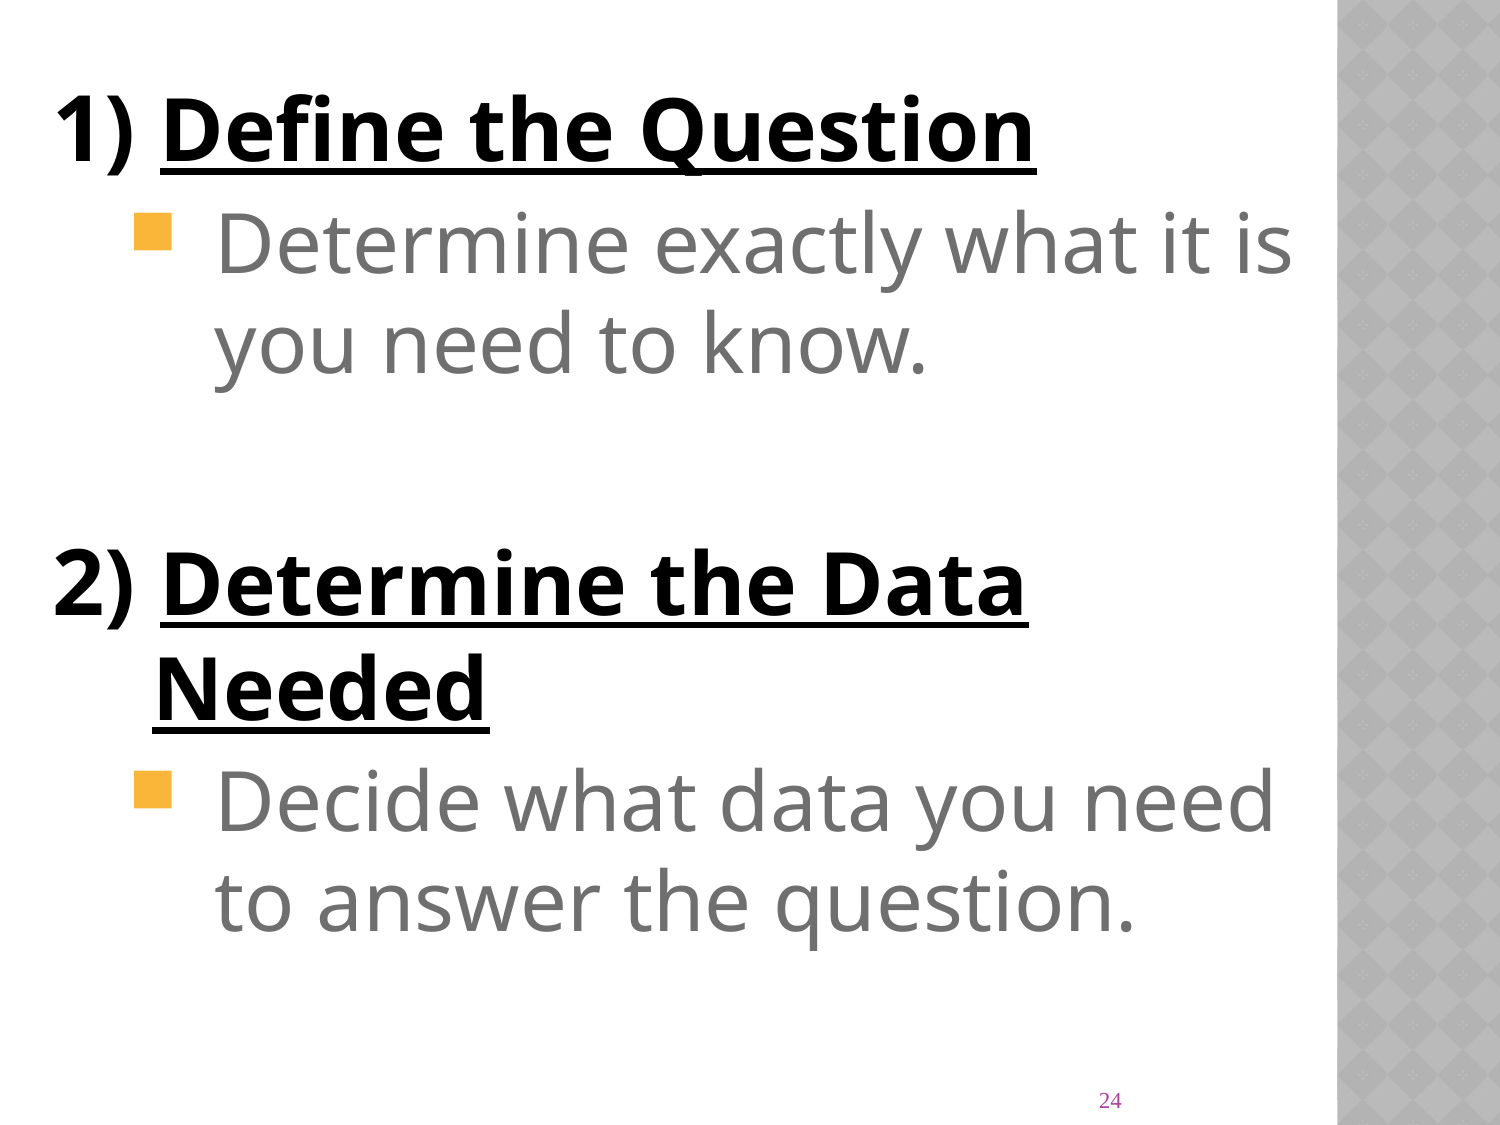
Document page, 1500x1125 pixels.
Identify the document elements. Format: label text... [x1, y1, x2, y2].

slide_number 24 [1025, 1075, 1122, 1113]
list 1) Define the Question Determine exactly what it is you need to know. 2) Determine the Data Needed Decide what data you need to answer the question. [37, 62, 1350, 1075]
